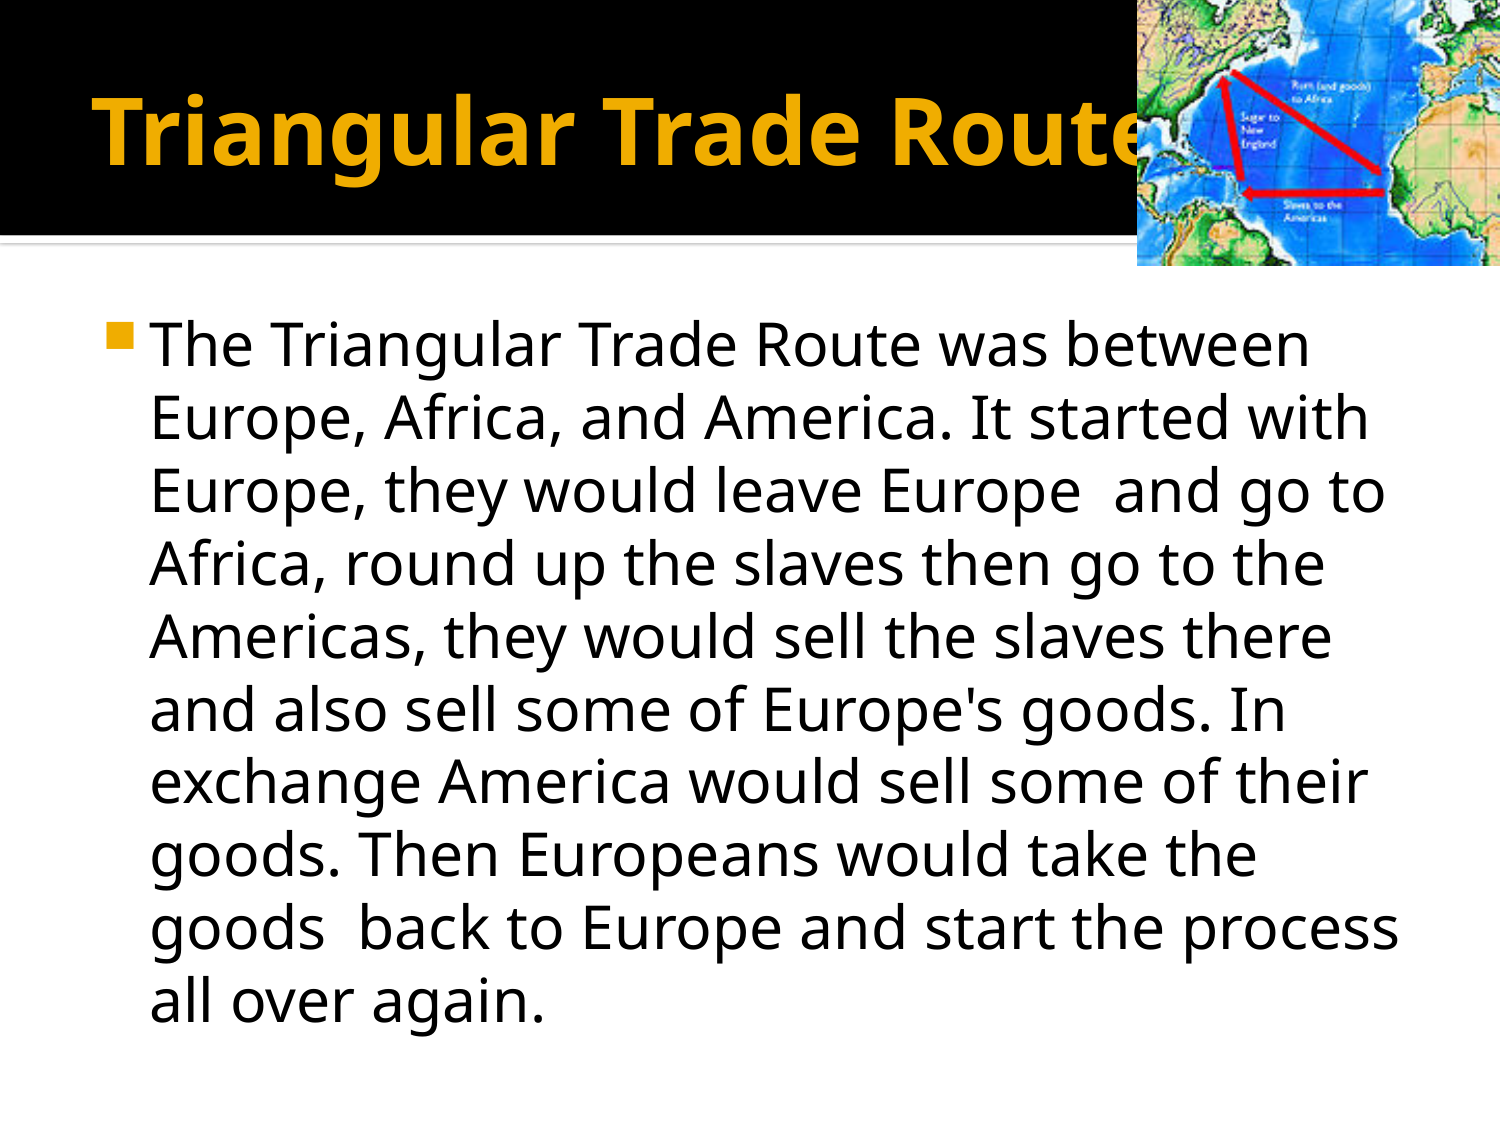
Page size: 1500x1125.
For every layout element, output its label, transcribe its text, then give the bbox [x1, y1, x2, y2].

picture [1137, 0, 1500, 266]
title Triangular Trade Route [75, 25, 1131, 231]
list The Triangular Trade Route was between Europe, Africa, and America. It started with Europe, they would leave Europe and go to Africa, round up the slaves then go to the Americas, they would sell the slaves there and also sell some of Europe's goods. In exchange America would sell some of their goods. Then Europeans would take the goods back to Europe and start the process all over again. [75, 291, 1425, 1050]
